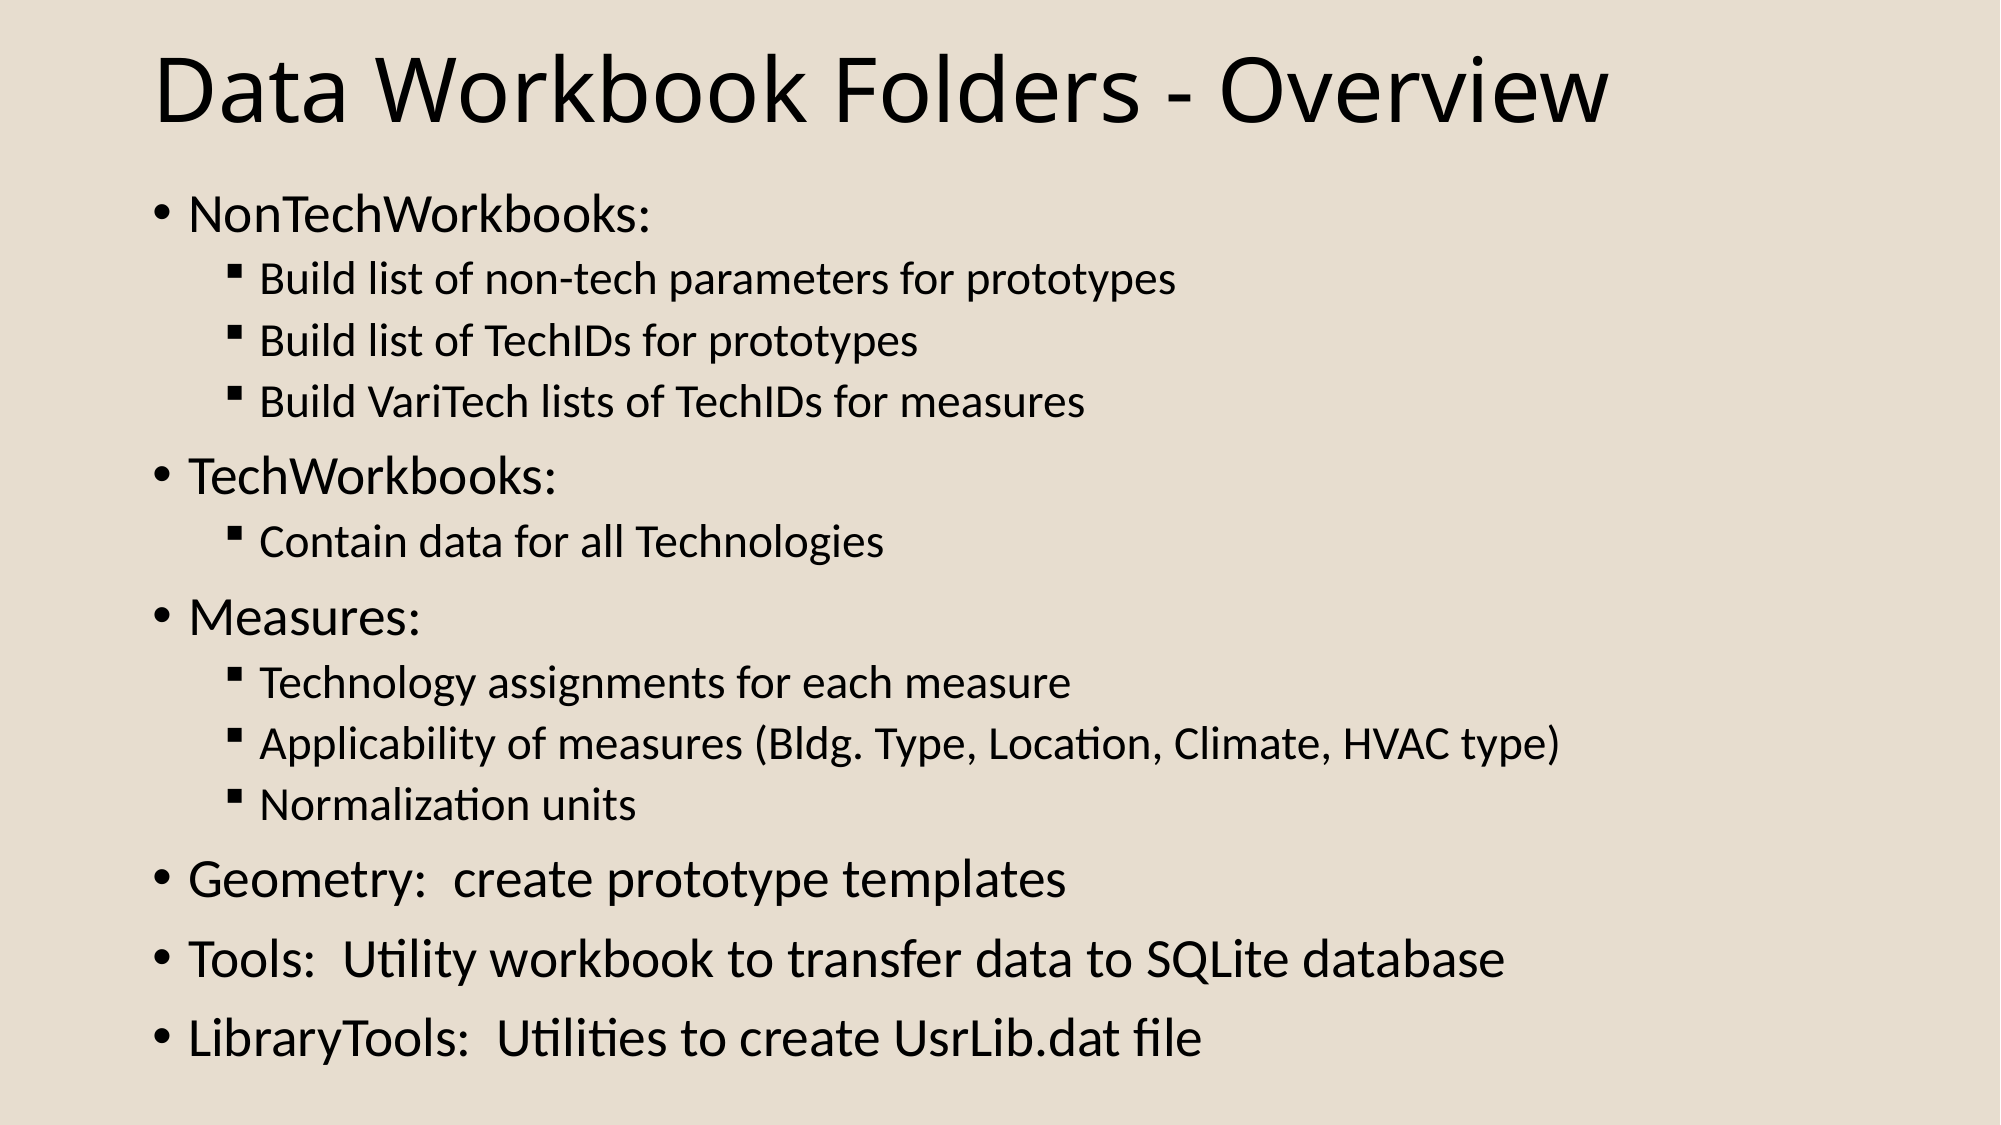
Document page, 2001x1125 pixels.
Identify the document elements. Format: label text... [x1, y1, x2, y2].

list NonTechWorkbooks: Build list of non-tech parameters for prototypes Build list of TechIDs for prototypes Build VariTech lists of TechIDs for measures TechWorkbooks: Contain data for all Technologies Measures: Technology assignments for each measure Applicability of measures (Bldg. Type, Location, Climate, HVAC type) Normalization units Geometry: create prototype templates Tools: Utility workbook to transfer data to SQLite database LibraryTools: Utilities to create UsrLib.dat file [137, 177, 1863, 1085]
title Data Workbook Folders - Overview [137, 37, 1863, 150]
